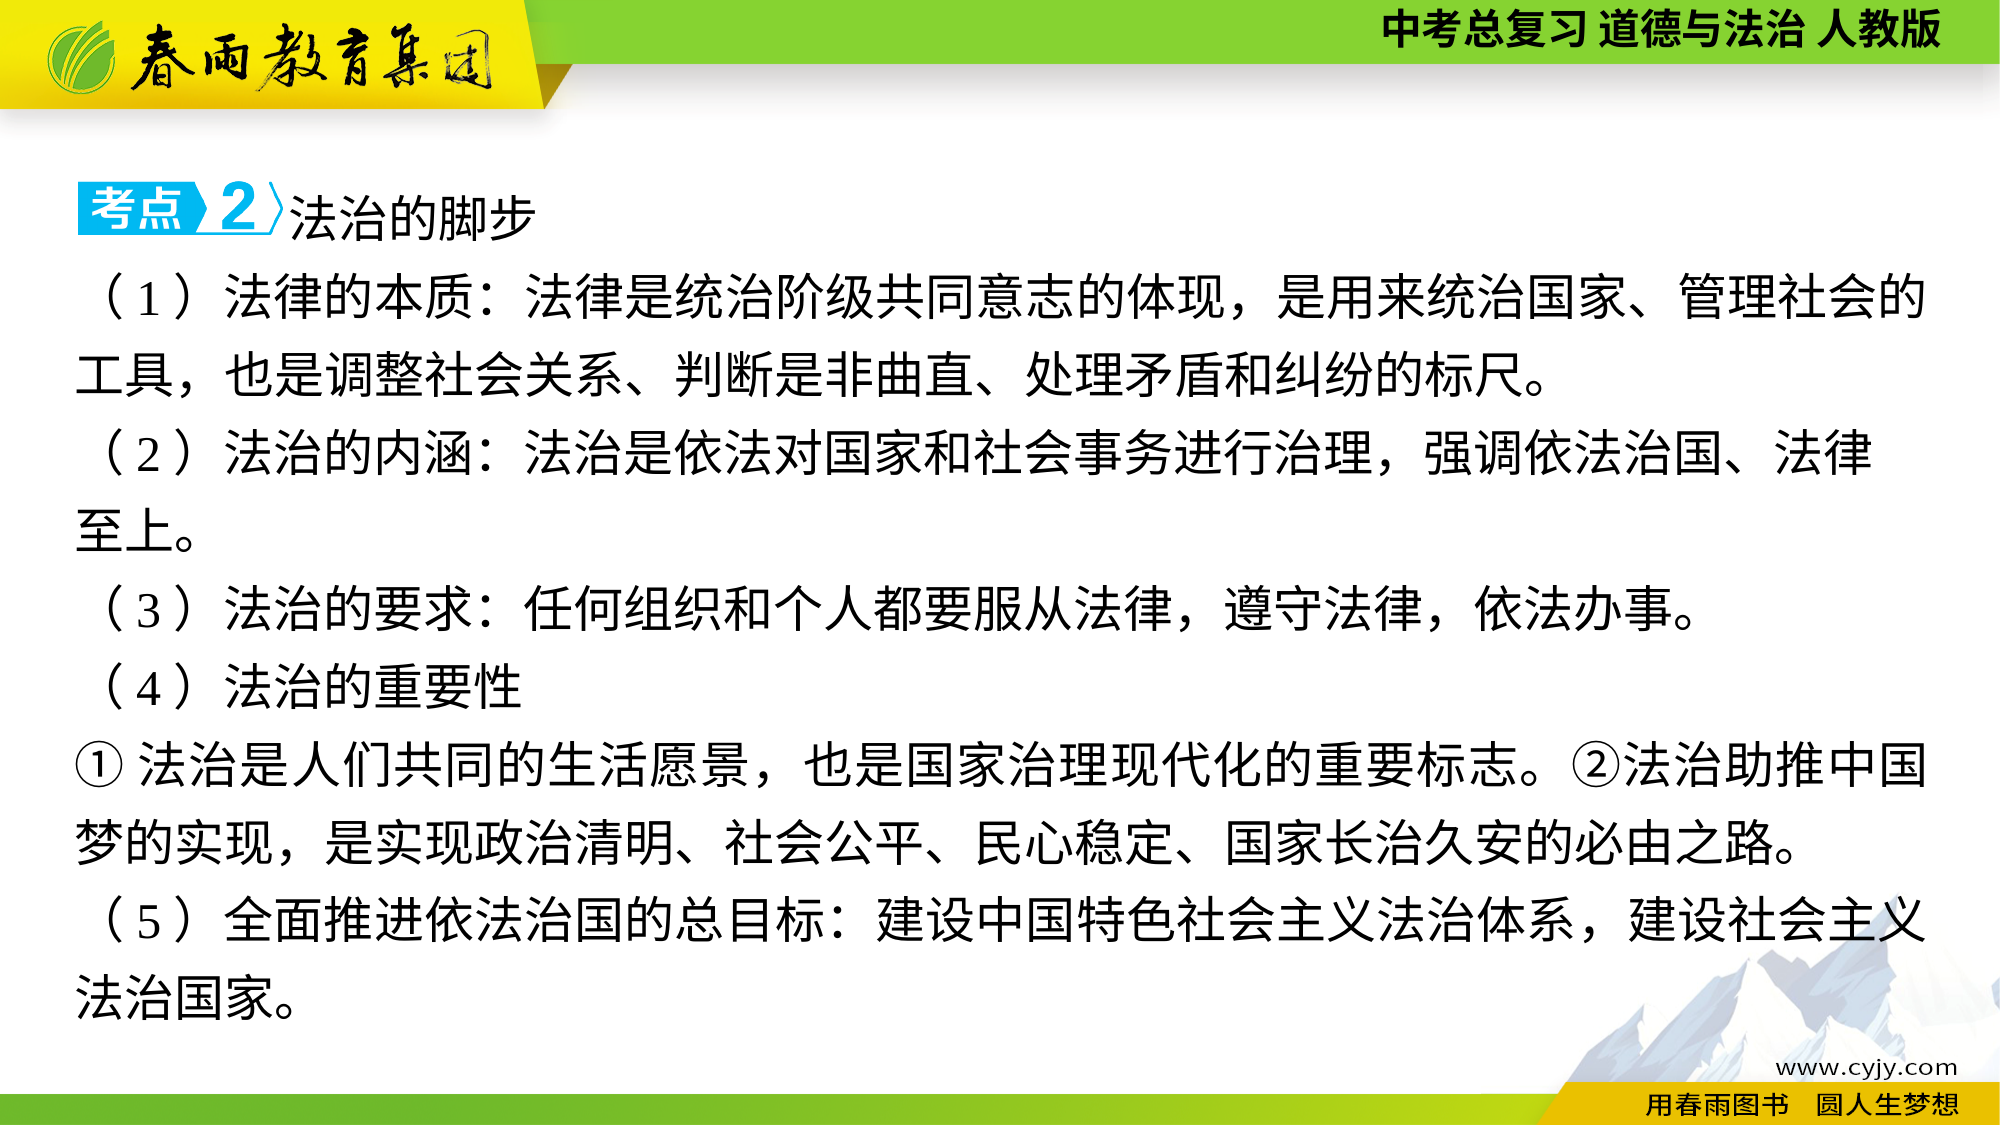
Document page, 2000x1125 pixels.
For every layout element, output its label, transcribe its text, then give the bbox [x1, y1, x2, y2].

picture [0, 0, 2000, 1125]
list 法治的脚步 （1）法律的本质：法律是统治阶级共同意志的体现，是用来统治国家、管理社会的工具，也是调整社会关系、判断是非曲直、处理矛盾和纠纷的标尺。 （2）法治的内涵：法治是依法对国家和社会事务进行治理，强调依法治国、法律 至上。 （3）法治的要求：任何组织和个人都要服从法律，遵守法律，依法办事。 （4）法治的重要性 ①法治是人们共同的生活愿景，也是国家治理现代化的重要标志。②法治助推中国梦的实现，是实现政治清明、社会公平、民心稳定、国家长治久安的必由之路。 （5）全面推进依法治国的总目标：建设中国特色社会主义法治体系，建设社会主义法治国家。 [59, 161, 1944, 1035]
